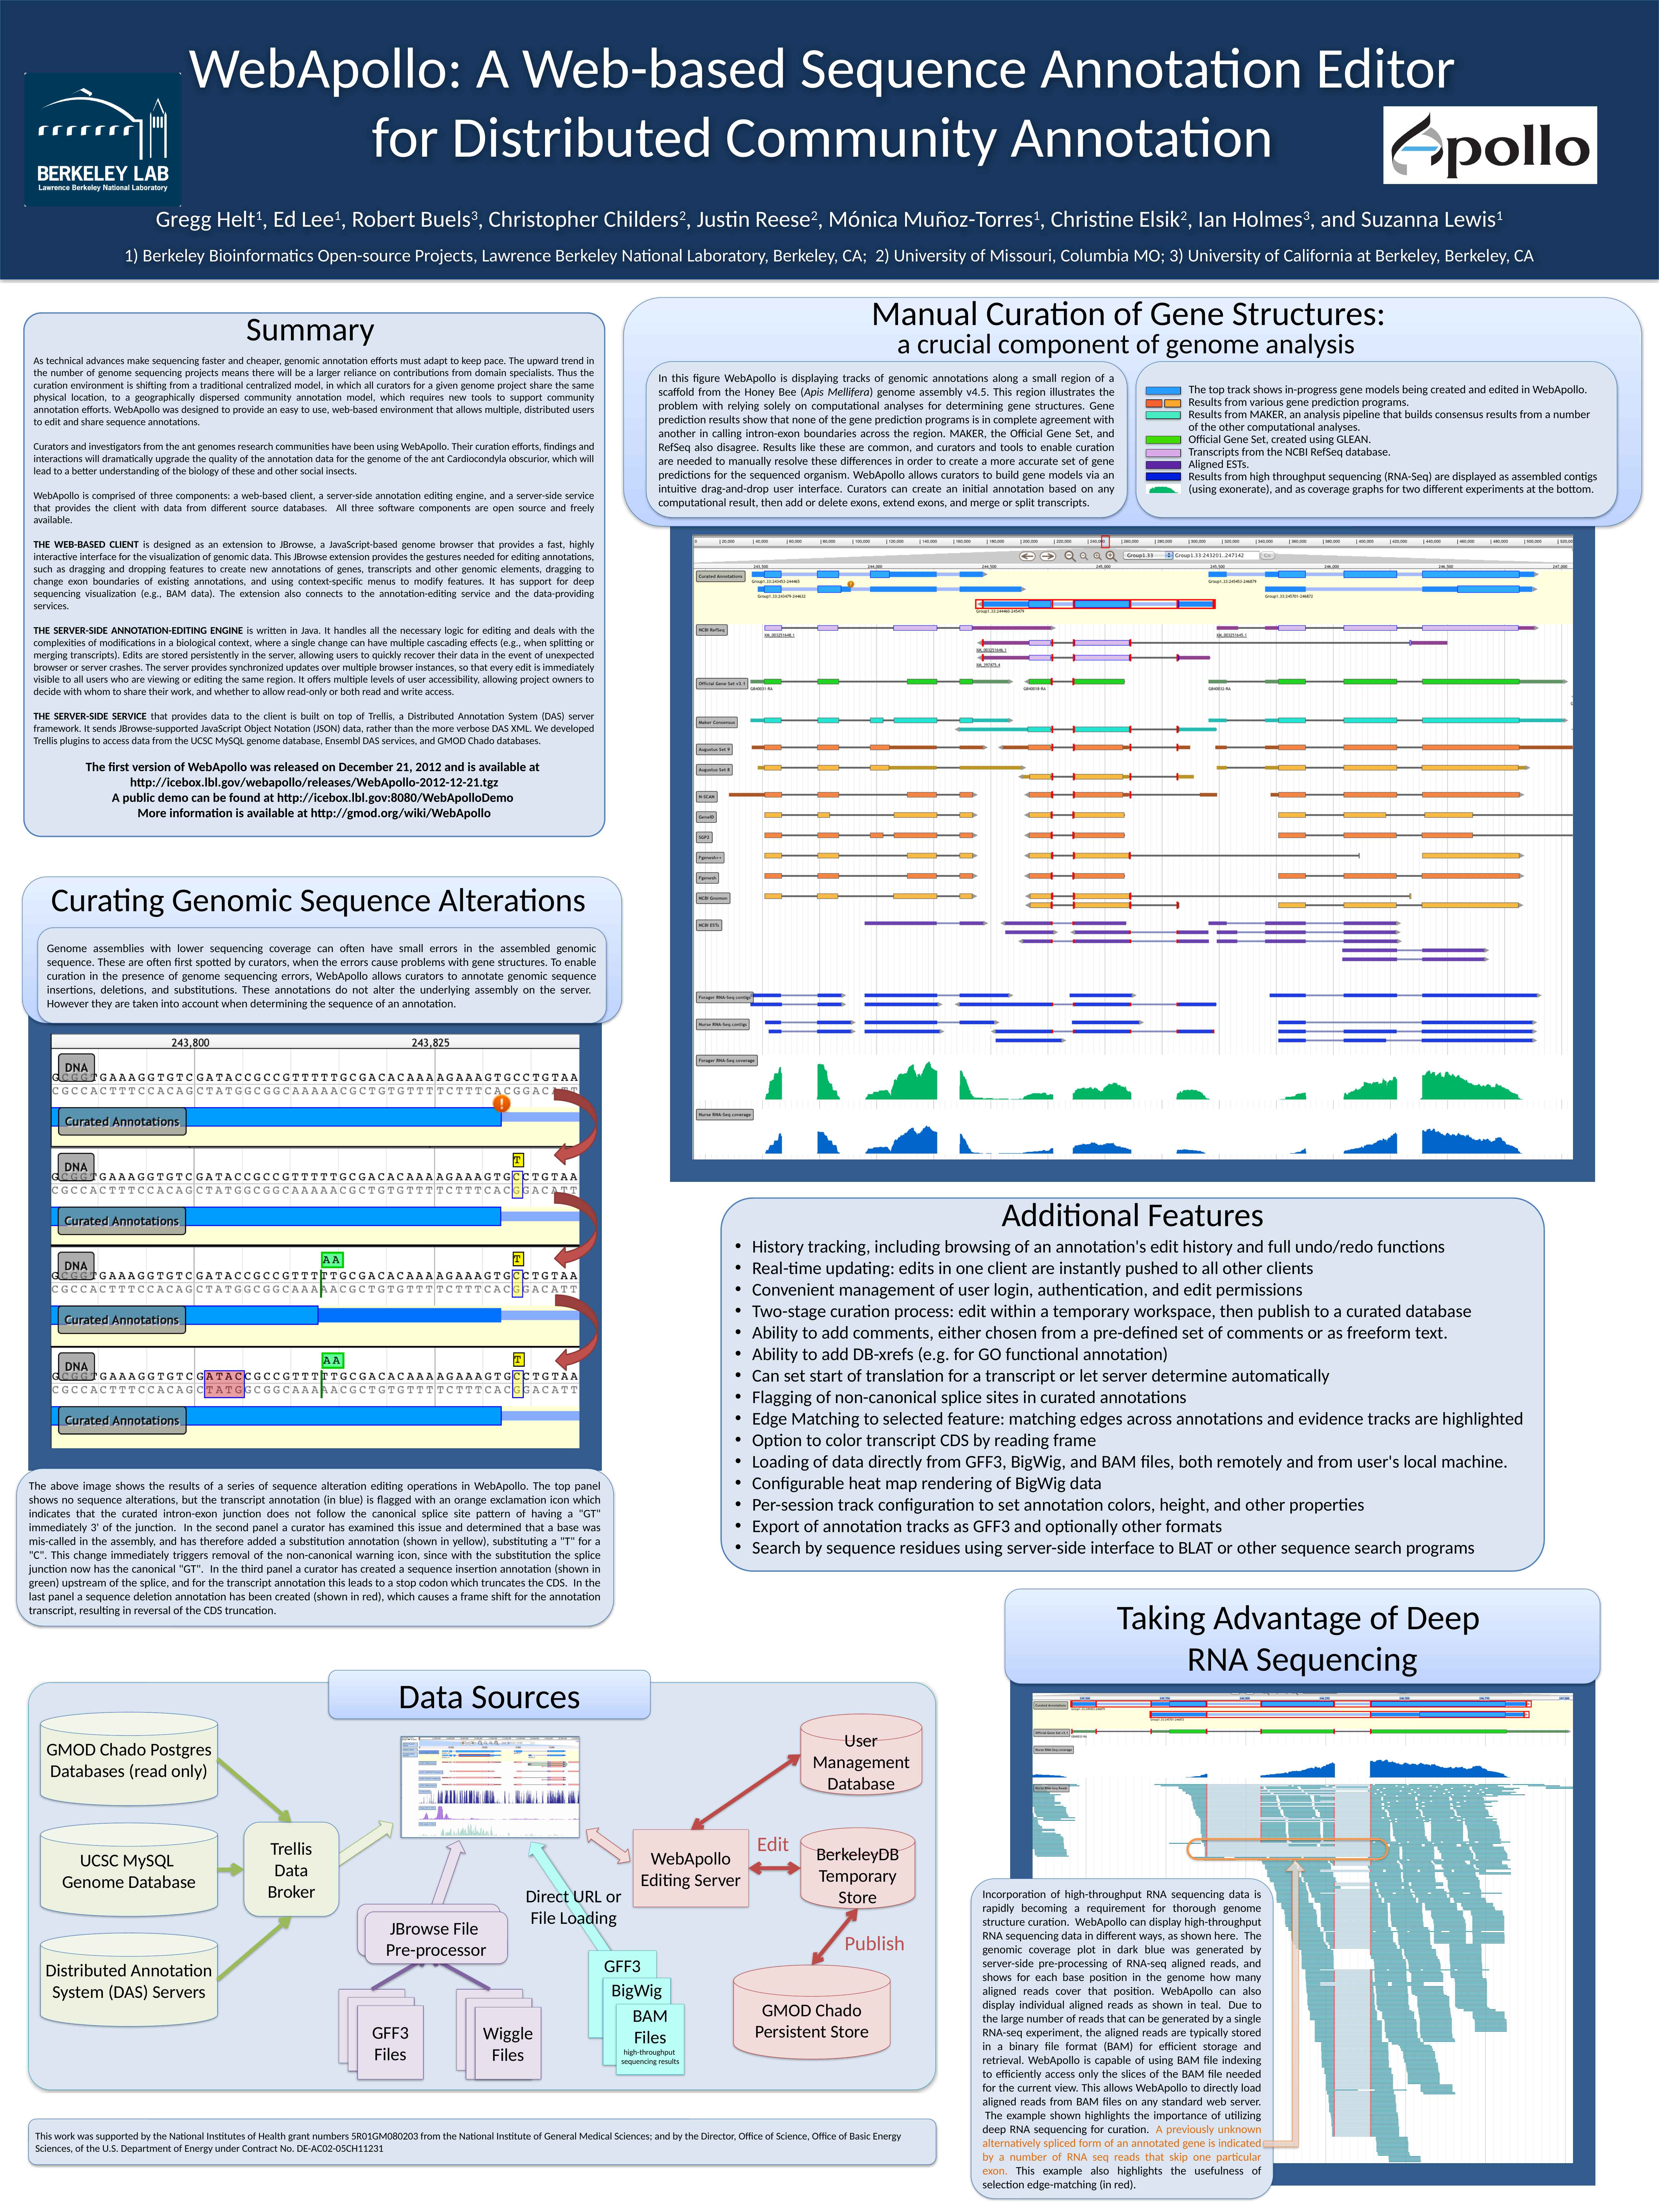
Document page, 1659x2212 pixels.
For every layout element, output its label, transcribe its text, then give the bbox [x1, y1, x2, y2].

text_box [971, 1589, 1600, 2199]
text_box [836, 92, 845, 164]
picture [25, 73, 181, 206]
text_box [16, 876, 622, 1626]
text_box This work was supported by the National Institutes of Health grant numbers 5R01GM080203 from the National Institute of General Medical Sciences; and by the Director, Office of Science, Office of Basic Energy Sciences, of the U.S. Department of Energy under Contract No. DE-AC02-05CH11231 [28, 2119, 936, 2165]
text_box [28, 1670, 936, 2090]
picture [1383, 106, 1597, 184]
text_box [623, 300, 1642, 527]
text_box WebApollo: A Web-based Sequence Annotation Editor for Distributed Community Annotation [184, 28, 1475, 171]
text_box 1) Berkeley Bioinformatics Open-source Projects, Lawrence Berkeley National Laboratory, Berkeley, CA; 2) University of Missouri, Columbia MO; 3) University of California at Berkeley, Berkeley, CA [67, 241, 1592, 268]
text_box [0, 0, 1659, 280]
text_box Additional Features [995, 1190, 1270, 1235]
text_box Summary [241, 305, 382, 350]
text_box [646, 296, 1617, 518]
picture [692, 534, 1573, 1160]
text_box History tracking, including browsing of an annotation's edit history and full undo/redo functions Real-time updating: edits in one client are instantly pushed to all other clients Convenient management of user login, authentication, and edit permissions Two-stage curation process: edit within a temporary workspace, then publish to a curated database Ability to add comments, either chosen from a pre-defined set of comments or as freeform text. Ability to add DB-xrefs (e.g. for GO functional annotation) Can set start of translation for a transcript or let server determine automatically Flagging of non-canonical splice sites in curated annotations Edge Matching to selected feature: matching edges across annotations and evidence tracks are highlighted Option to color transcript CDS by reading frame Loading of data directly from GFF3, BigWig, and BAM files, both remotely and from user's local machine. Configurable heat map rendering of BigWig data Per-session track configuration to set annotation colors, height, and other properties Export of annotation tracks as GFF3 and optionally other formats Search by sequence residues using server-side interface to BLAT or other sequence search programs [720, 1197, 1545, 1572]
text_box Gregg Helt1, Ed Lee1, Robert Buels3, Christopher Childers2, Justin Reese2, Mónica Muñoz-Torres1, Christine Elsik2, Ian Holmes3, and Suzanna Lewis1 [151, 202, 1508, 234]
text_box As technical advances make sequencing faster and cheaper, genomic annotation efforts must adapt to keep pace. The upward trend in the number of genome sequencing projects means there will be a larger reliance on contributions from domain specialists. Thus the curation environment is shifting from a traditional centralized model, in which all curators for a given genome project share the same physical location, to a geographically dispersed community annotation model, which requires new tools to support community annotation efforts. WebApollo was designed to provide an easy to use, web-based environment that allows multiple, distributed users to edit and share sequence annotations. Curators and investigators from the ant genomes research communities have been using WebApollo. Their curation efforts, findings and interactions will dramatically upgrade the quality of the annotation data for the genome of the ant Cardiocondyla obscurior, which will lead to a better understanding of the biology of these and other social insects. WebApollo is comprised of three components: a web-based client, a server-side annotation editing engine, and a server-side service that provides the client with data from different source databases. All three software components are open source and freely available. THE WEB-BASED CLIENT is designed as an extension to JBrowse, a JavaScript-based genome browser that provides a fast, highly interactive interface for the visualization of genomic data. This JBrowse extension provides the gestures needed for editing annotations, such as dragging and dropping features to create new annotations of genes, transcripts and other genomic elements, dragging to change exon boundaries of existing annotations, and using context-specific menus to modify features. It has support for deep sequencing visualization (e.g., BAM data). The extension also connects to the annotation-editing service and the data-providing services. THE SERVER-SIDE ANNOTATION-EDITING ENGINE is written in Java. It handles all the necessary logic for editing and deals with the complexities of modifications in a biological context, where a single change can have multiple cascading effects (e.g., when splitting or merging transcripts). Edits are stored persistently in the server, allowing users to quickly recover their data in the event of unexpected browser or server crashes. The server provides synchronized updates over multiple browser instances, so that every edit is immediately visible to all users who are viewing or editing the same region. It offers multiple levels of user accessibility, allowing project owners to decide with whom to share their work, and whether to allow read-only or both read and write access. THE SERVER-SIDE SERVICE that provides data to the client is built on top of Trellis, a Distributed Annotation System (DAS) server framework. It sends JBrowse-supported JavaScript Object Notation (JSON) data, rather than the more verbose DAS XML. We developed Trellis plugins to access data from the UCSC MySQL genome database, Ensembl DAS services, and GMOD Chado databases. The first version of WebApollo was released on December 21, 2012 and is available at http://icebox.lbl.gov/webapollo/releases/WebApollo-2012-12-21.tgz A public demo can be found at http://icebox.lbl.gov:8080/WebApolloDemo More information is available at http://gmod.org/wiki/WebApollo [23, 312, 606, 837]
